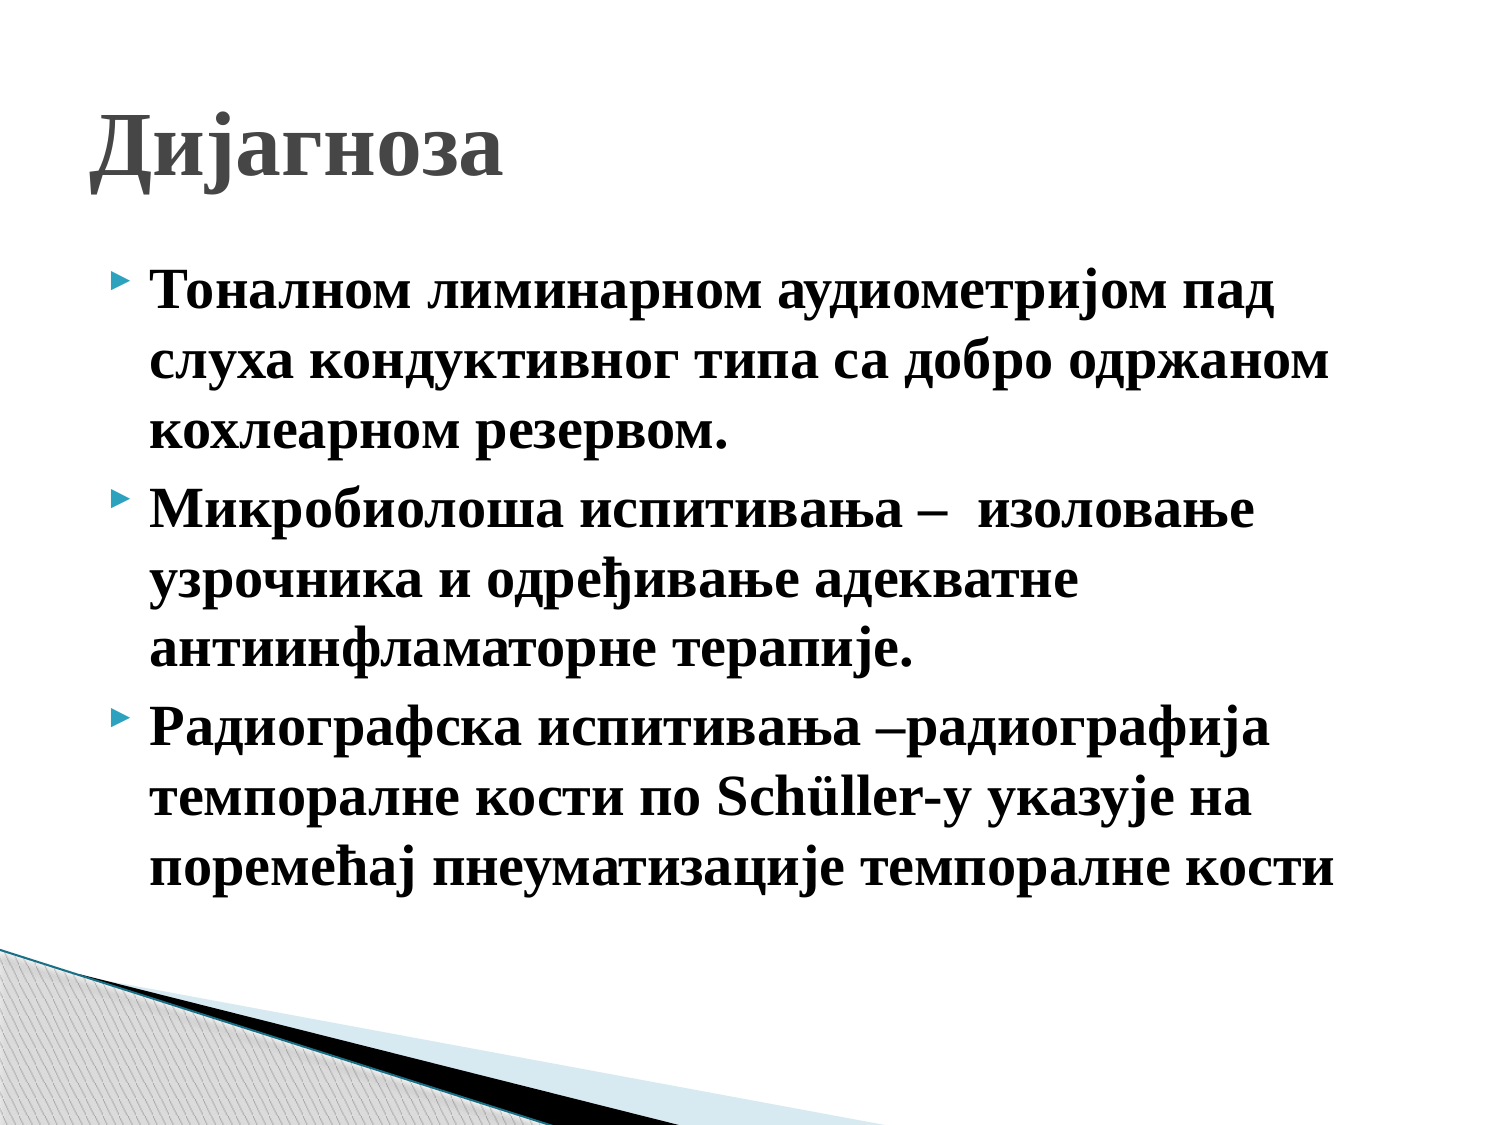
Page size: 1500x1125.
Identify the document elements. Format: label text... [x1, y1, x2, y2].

title Дијагноза [75, 45, 1425, 233]
list Тоналном лиминарном аудиометријом пад слуха кондуктивног типа са добро одржаном кохлеарном резервом. Микробиолоша испитивања – изоловање узрочника и одређивање адекватне антиинфламаторне терапије. Радиографска испитивања –радиографија темпоралне кости по Schüllеr-у указује на поремећај пнеуматизације темпоралне кости [75, 243, 1425, 986]
